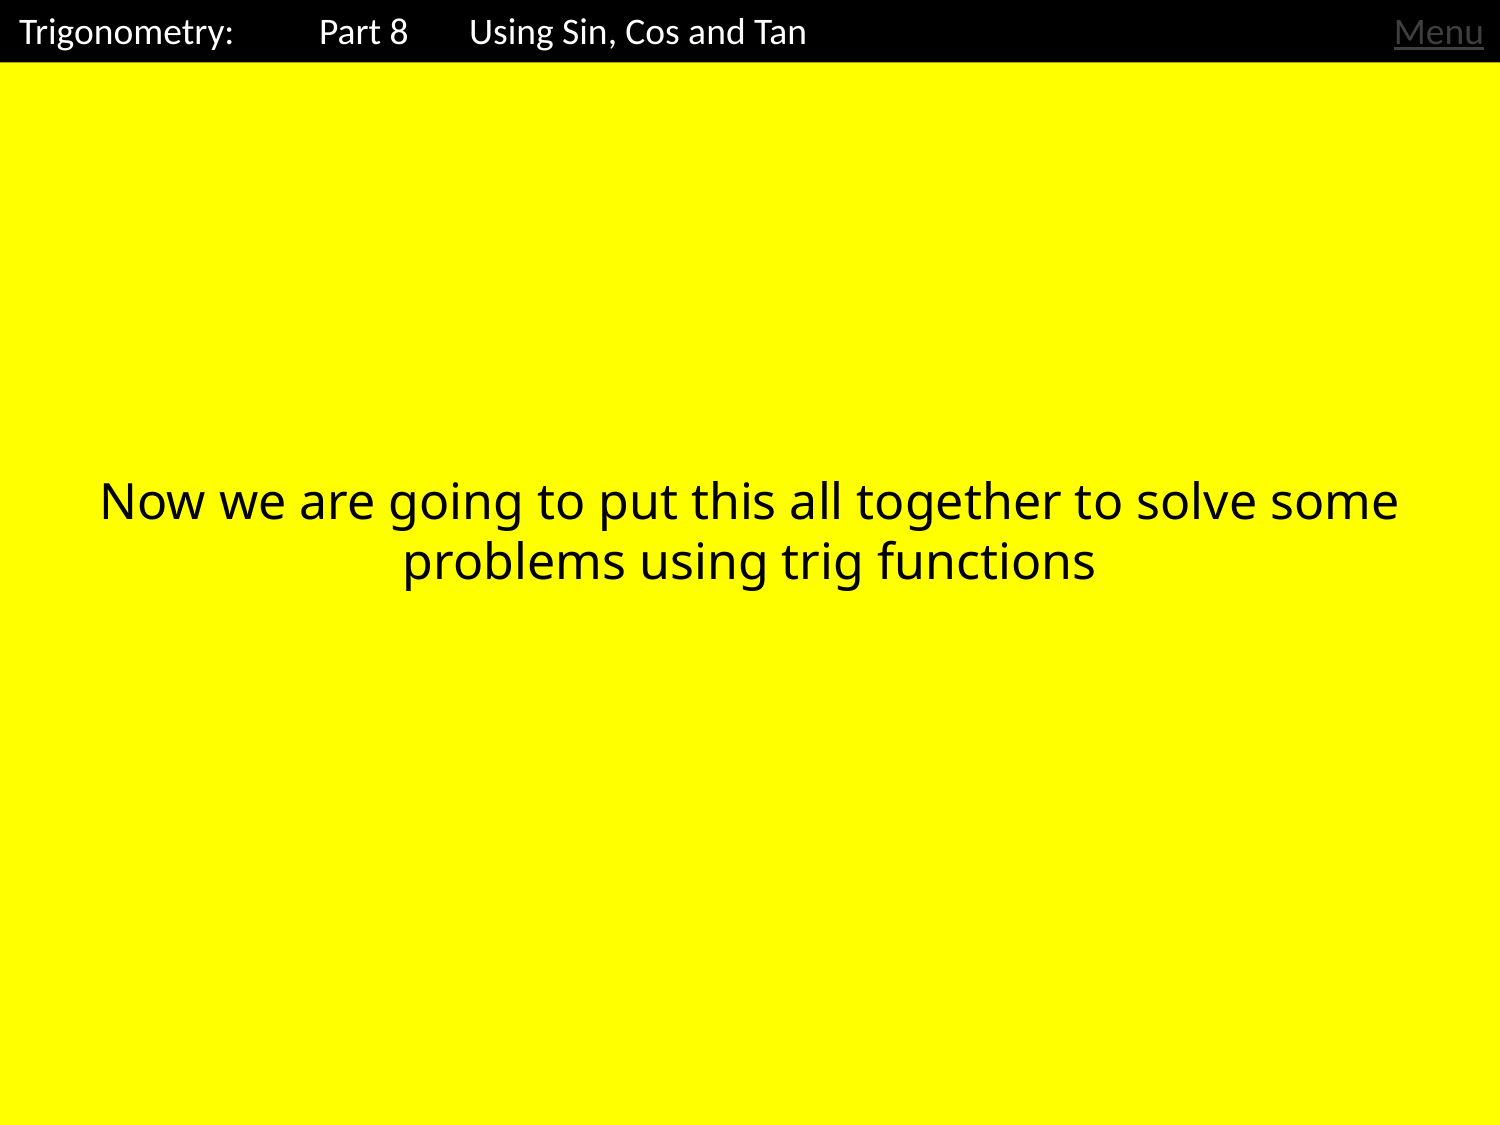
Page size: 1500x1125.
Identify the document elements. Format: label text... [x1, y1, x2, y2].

text_box Menu [1379, 0, 1500, 60]
text_box [0, 0, 1500, 64]
text_box Now we are going to put this all together to solve some problems using trig functions [24, 462, 1475, 598]
text_box Trigonometry: Part 8 Using Sin, Cos and Tan [4, 0, 823, 60]
